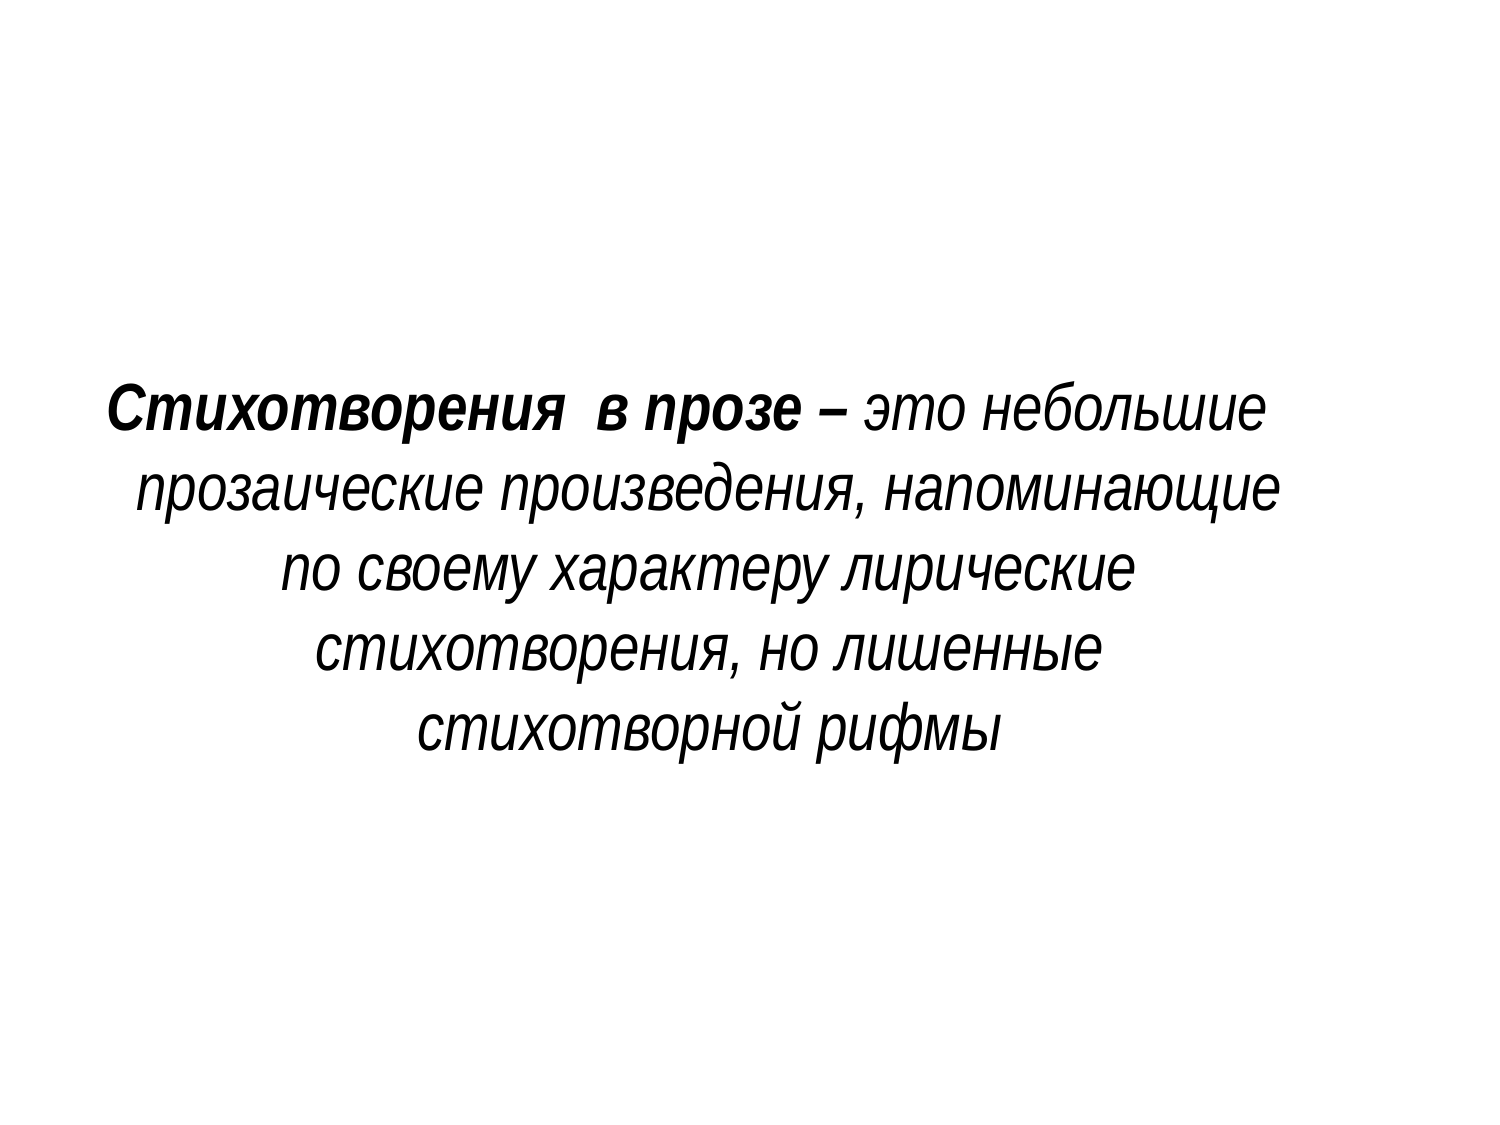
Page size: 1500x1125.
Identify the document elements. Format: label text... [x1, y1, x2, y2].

list Стихотворения в прозе – это небольшие прозаические произведения, напоминающие по своему характеру лирические стихотворения, но лишенные стихотворной рифмы [75, 262, 1300, 1062]
